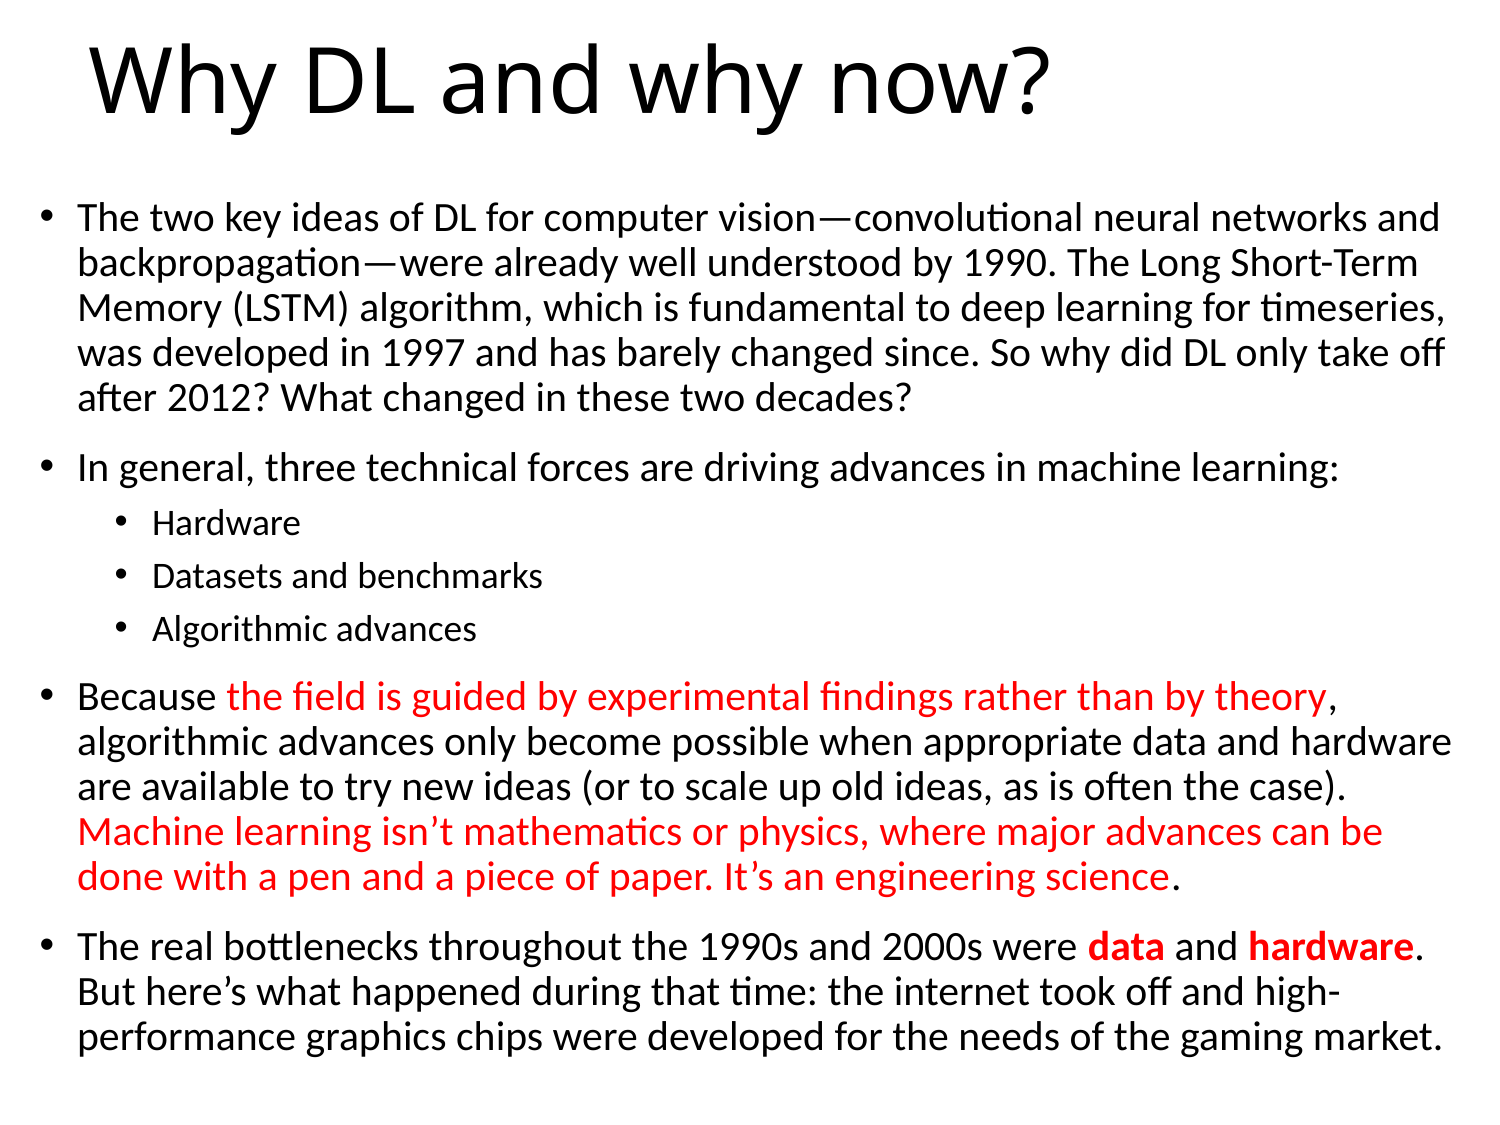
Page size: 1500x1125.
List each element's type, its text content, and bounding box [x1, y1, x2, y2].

text_box The two key ideas of DL for computer vision—convolutional neural networks and backpropagation—were already well understood by 1990. The Long Short-Term Memory (LSTM) algorithm, which is fundamental to deep learning for timeseries, was developed in 1997 and has barely changed since. So why did DL only take off after 2012? What changed in these two decades? In general, three technical forces are driving advances in machine learning: Hardware Datasets and benchmarks Algorithmic advances Because the field is guided by experimental findings rather than by theory, algorithmic advances only become possible when appropriate data and hardware are available to try new ideas (or to scale up old ideas, as is often the case). Machine learning isn’t mathematics or physics, where major advances can be done with a pen and a piece of paper. It’s an engineering science. The real bottlenecks throughout the 1990s and 2000s were data and hardware. But here’s what happened during that time: the internet took off and high-performance graphics chips were developed for the needs of the gaming market. [24, 187, 1486, 1053]
title Why DL and why now? [73, 24, 1486, 145]
